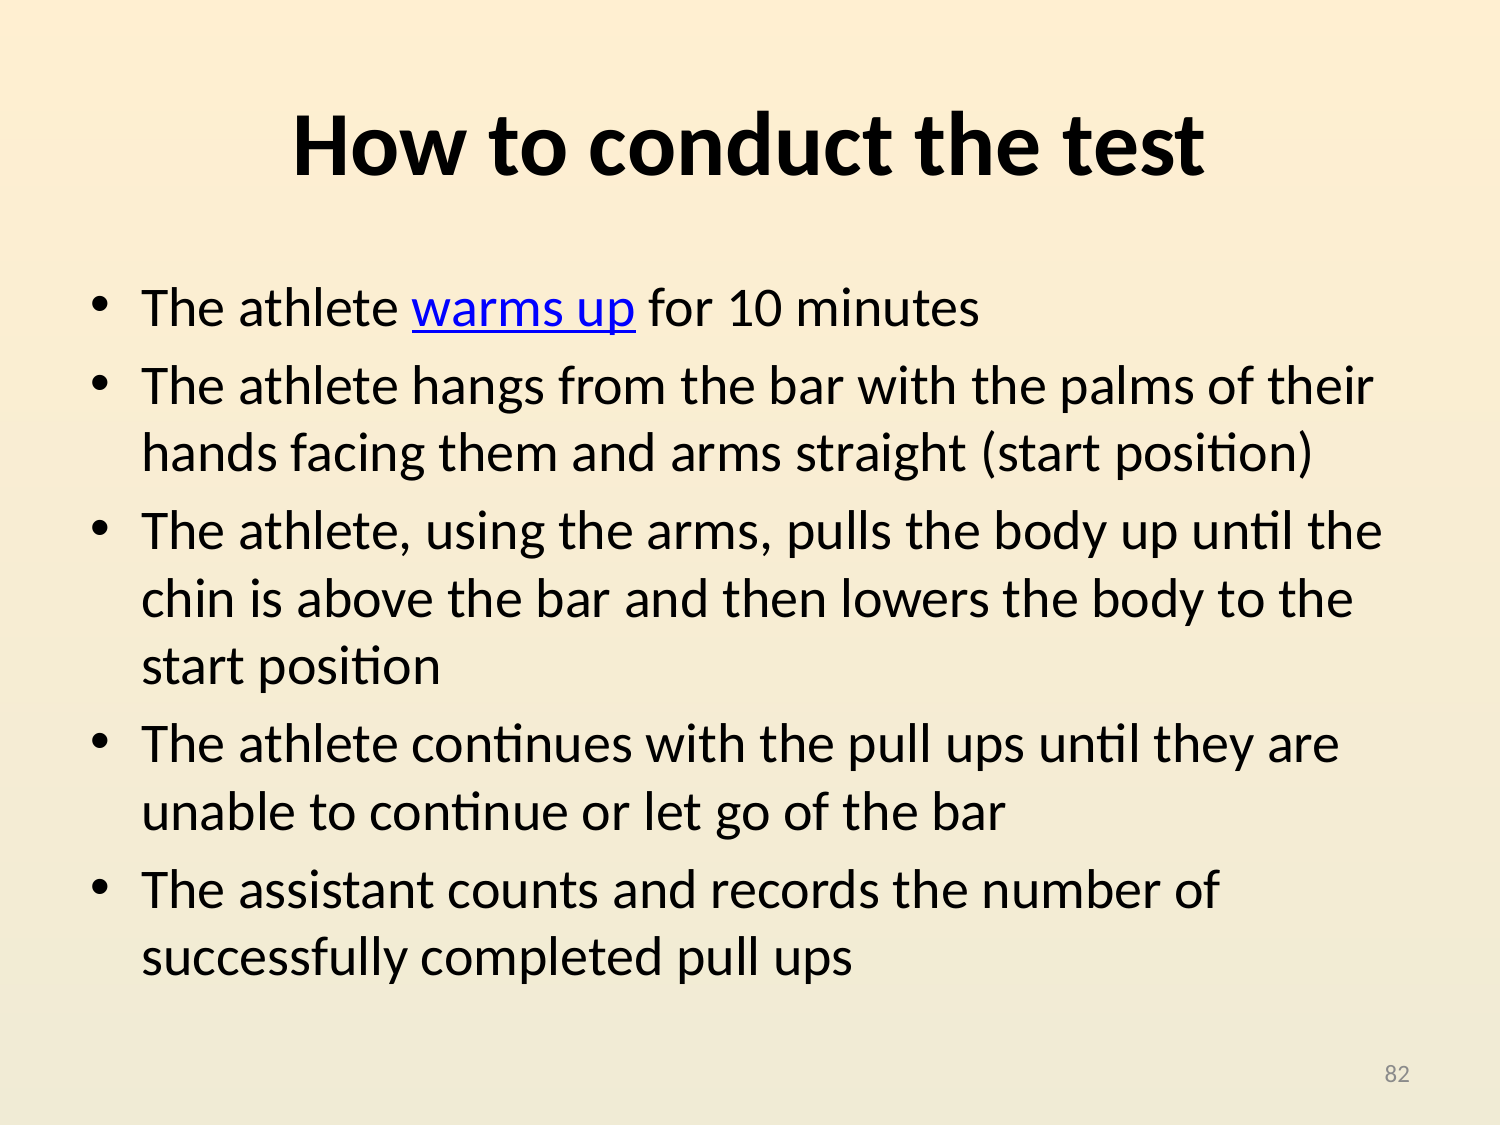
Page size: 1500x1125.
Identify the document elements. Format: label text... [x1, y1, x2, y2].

title How to conduct the test [75, 45, 1425, 233]
slide_number 82 [1074, 1042, 1425, 1103]
list The athlete warms up for 10 minutes The athlete hangs from the bar with the palms of their hands facing them and arms straight (start position) The athlete, using the arms, pulls the body up until the chin is above the bar and then lowers the body to the start position The athlete continues with the pull ups until they are unable to continue or let go of the bar The assistant counts and records the number of successfully completed pull ups [75, 262, 1425, 1005]
